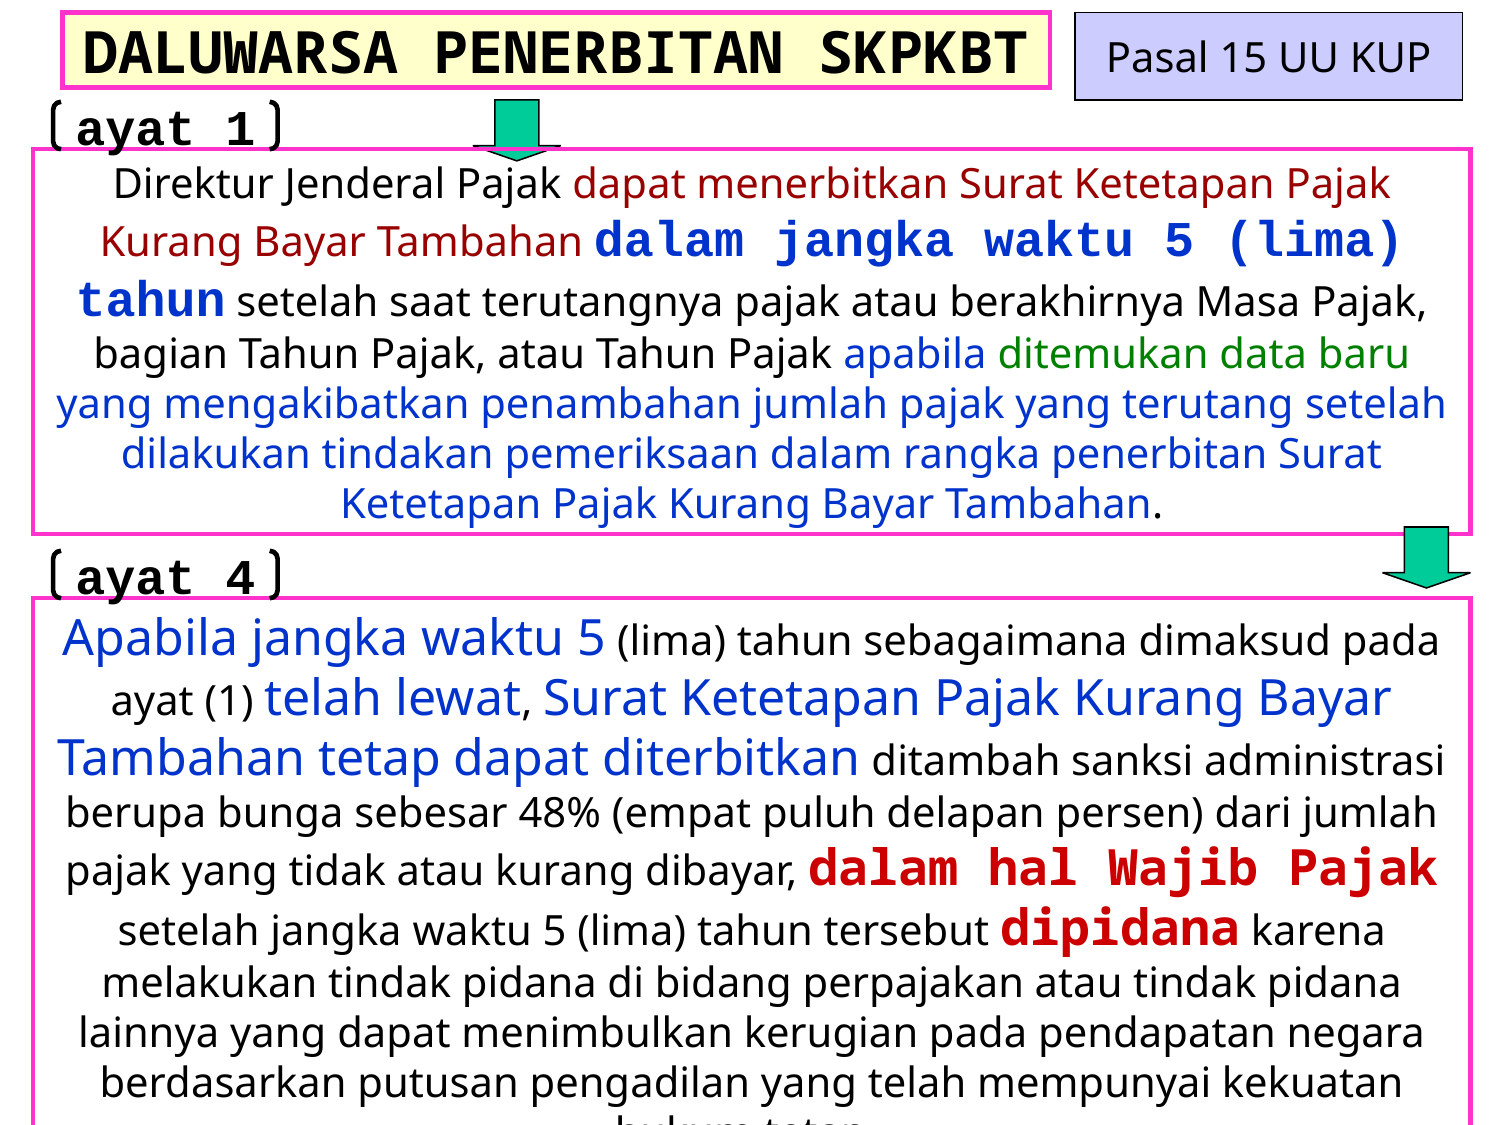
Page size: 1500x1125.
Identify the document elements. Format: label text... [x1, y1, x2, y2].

text_box Pasal 15 UU KUP [1074, 12, 1463, 100]
text_box [1382, 527, 1471, 588]
text_box ayat 1 [53, 101, 278, 150]
text_box ayat 4 [53, 550, 278, 599]
text_box [472, 99, 561, 148]
title DALUWARSA PENERBITAN SKPKBT [62, 12, 1051, 88]
text_box Direktur Jenderal Pajak dapat menerbitkan Surat Ketetapan Pajak Kurang Bayar Tambahan dalam jangka waktu 5 (lima) tahun setelah saat terutangnya pajak atau berakhirnya Masa Pajak, bagian Tahun Pajak, atau Tahun Pajak apabila ditemukan data baru yang mengakibatkan penambahan jumlah pajak yang terutang setelah dilakukan tindakan pemeriksaan dalam rangka penerbitan Surat Ketetapan Pajak Kurang Bayar Tambahan. [33, 148, 1471, 534]
text_box Apabila jangka waktu 5 (lima) tahun sebagaimana dimaksud pada ayat (1) telah lewat, Surat Ketetapan Pajak Kurang Bayar Tambahan tetap dapat diterbitkan ditambah sanksi administrasi berupa bunga sebesar 48% (empat puluh delapan persen) dari jumlah pajak yang tidak atau kurang dibayar, dalam hal Wajib Pajak setelah jangka waktu 5 (lima) tahun tersebut dipidana karena melakukan tindak pidana di bidang perpajakan atau tindak pidana lainnya yang dapat menimbulkan kerugian pada pendapatan negara berdasarkan putusan pengadilan yang telah mempunyai kekuatan hukum tetap. [33, 597, 1471, 1125]
